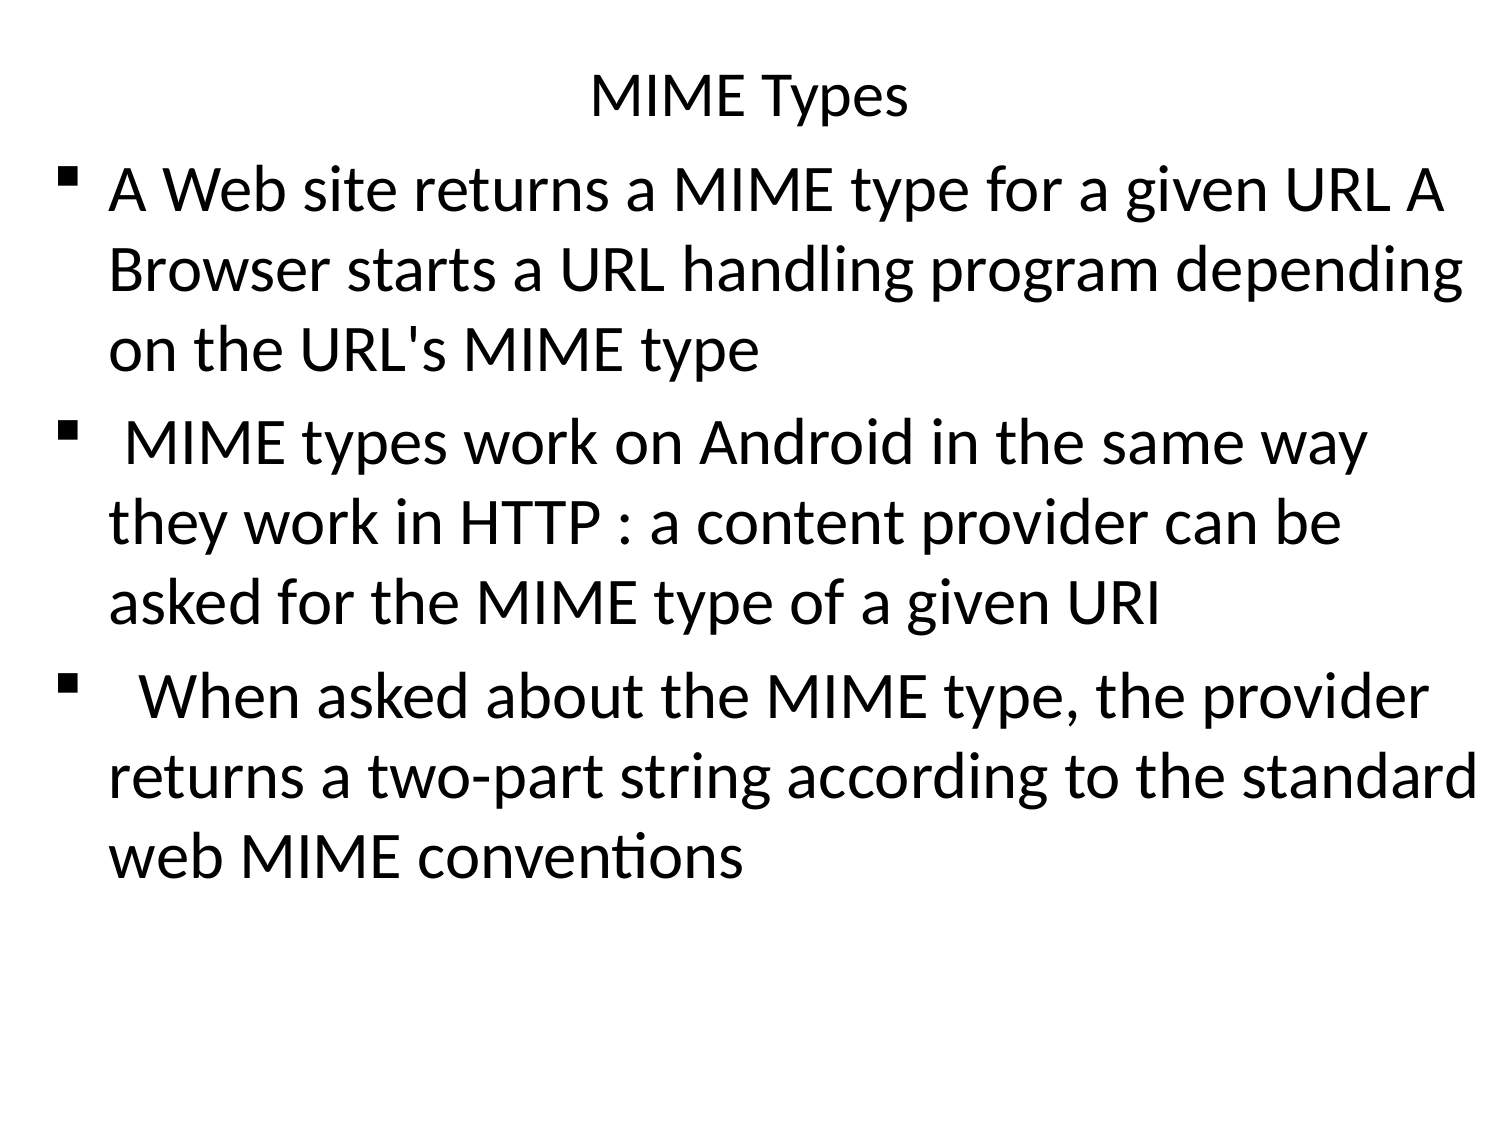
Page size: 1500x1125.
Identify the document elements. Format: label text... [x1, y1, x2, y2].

title MIME Types [75, 45, 1425, 137]
list A Web site returns a MIME type for a given URL A Browser starts a URL handling program depending on the URL's MIME type MIME types work on Android in the same way they work in HTTP : a content provider can be asked for the MIME type of a given URI When asked about the MIME type, the provider returns a two-part string according to the standard web MIME conventions [37, 137, 1500, 1005]
